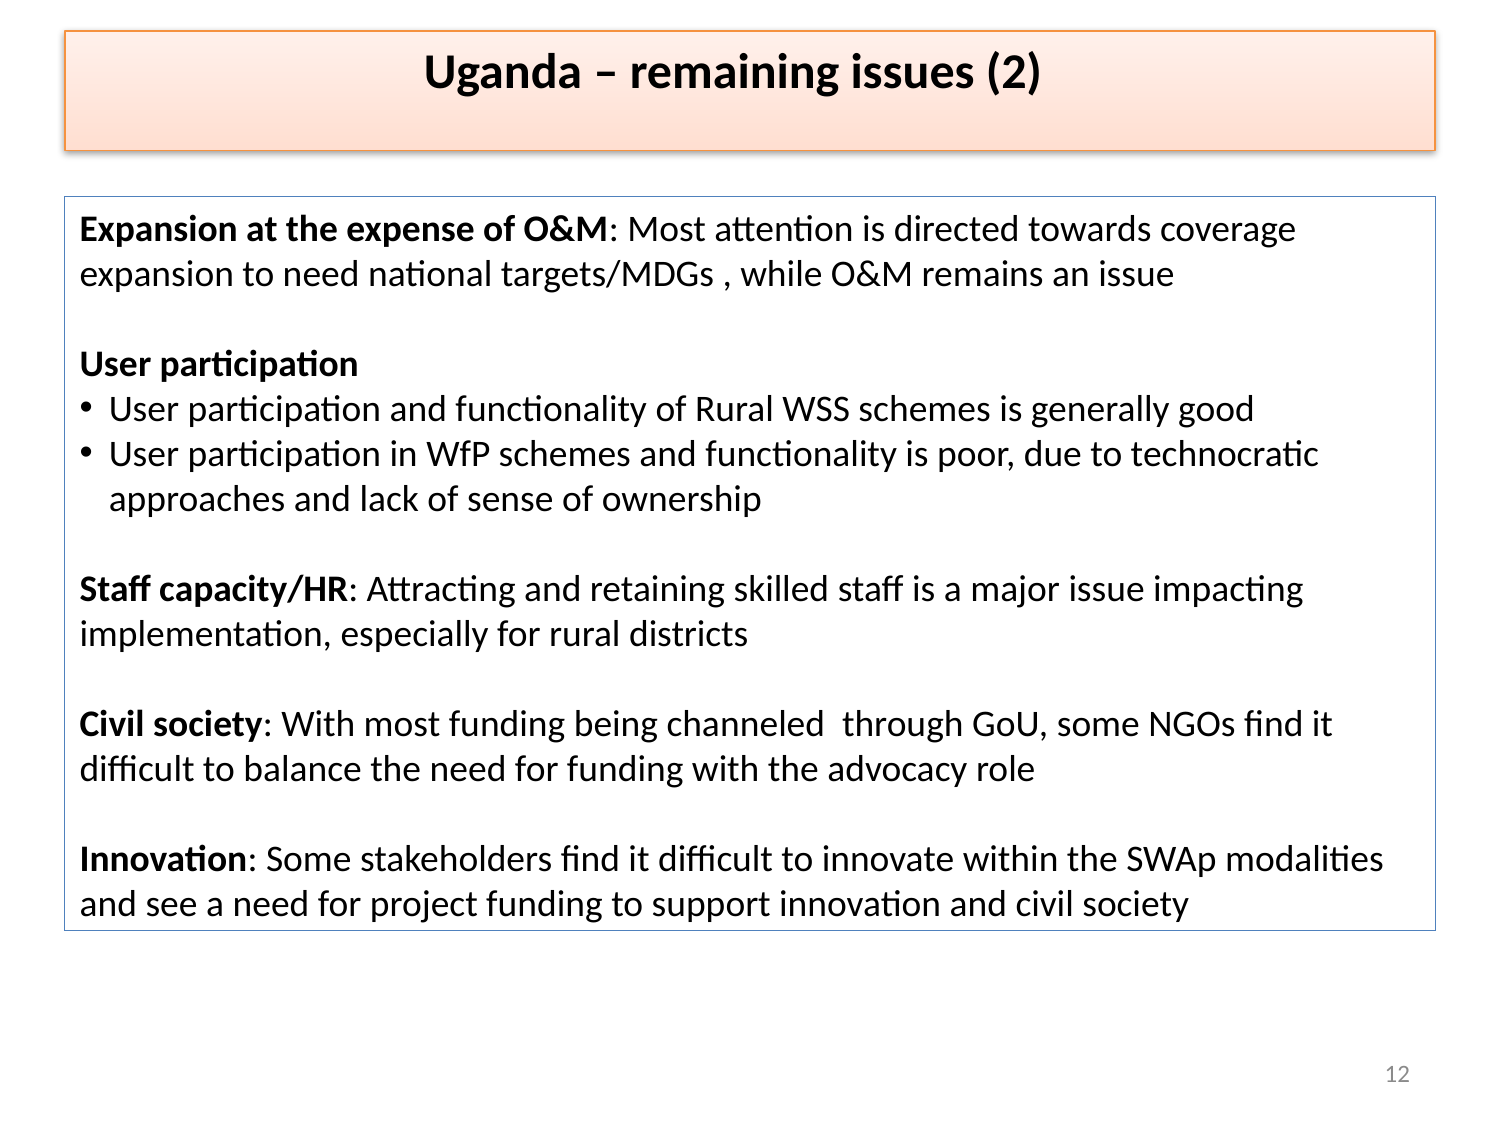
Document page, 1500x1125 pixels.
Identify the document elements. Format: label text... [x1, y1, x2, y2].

text_box Uganda – remaining issues (2) [64, 30, 1436, 151]
text_box Expansion at the expense of O&M: Most attention is directed towards coverage expansion to need national targets/MDGs , while O&M remains an issue User participation User participation and functionality of Rural WSS schemes is generally good User participation in WfP schemes and functionality is poor, due to technocratic approaches and lack of sense of ownership Staff capacity/HR: Attracting and retaining skilled staff is a major issue impacting implementation, especially for rural districts Civil society: With most funding being channeled through GoU, some NGOs find it difficult to balance the need for funding with the advocacy role Innovation: Some stakeholders find it difficult to innovate within the SWAp modalities and see a need for project funding to support innovation and civil society [64, 196, 1436, 931]
slide_number 12 [1074, 1042, 1425, 1103]
